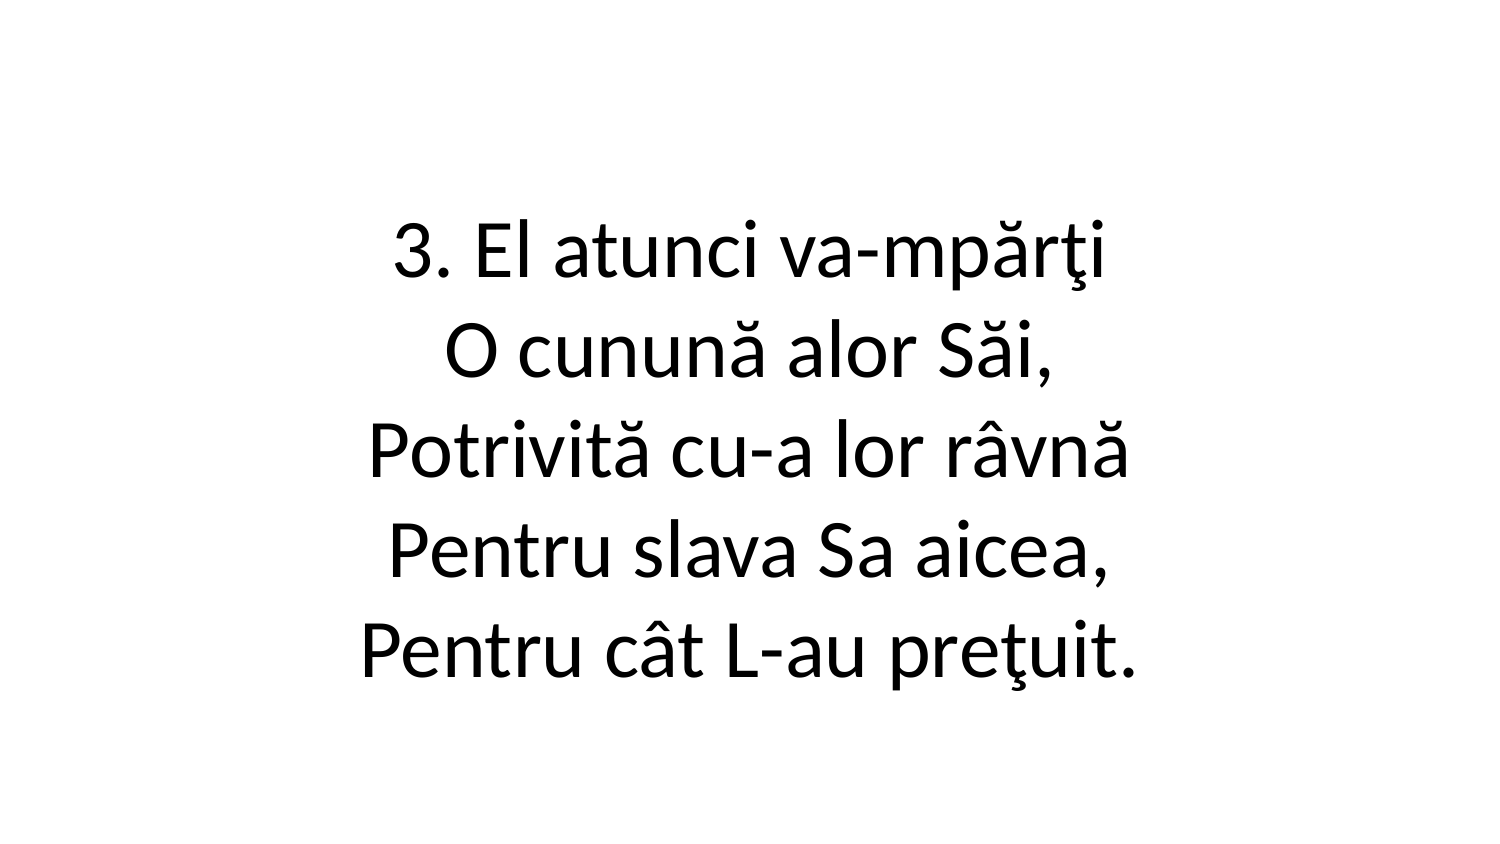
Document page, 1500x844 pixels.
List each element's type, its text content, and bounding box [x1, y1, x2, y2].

text_box 3. El atunci va-mpărţi O cunună alor Săi, Potrivită cu-a lor râvnă Pentru slava Sa aicea, Pentru cât L-au preţuit. [344, 142, 1156, 702]
